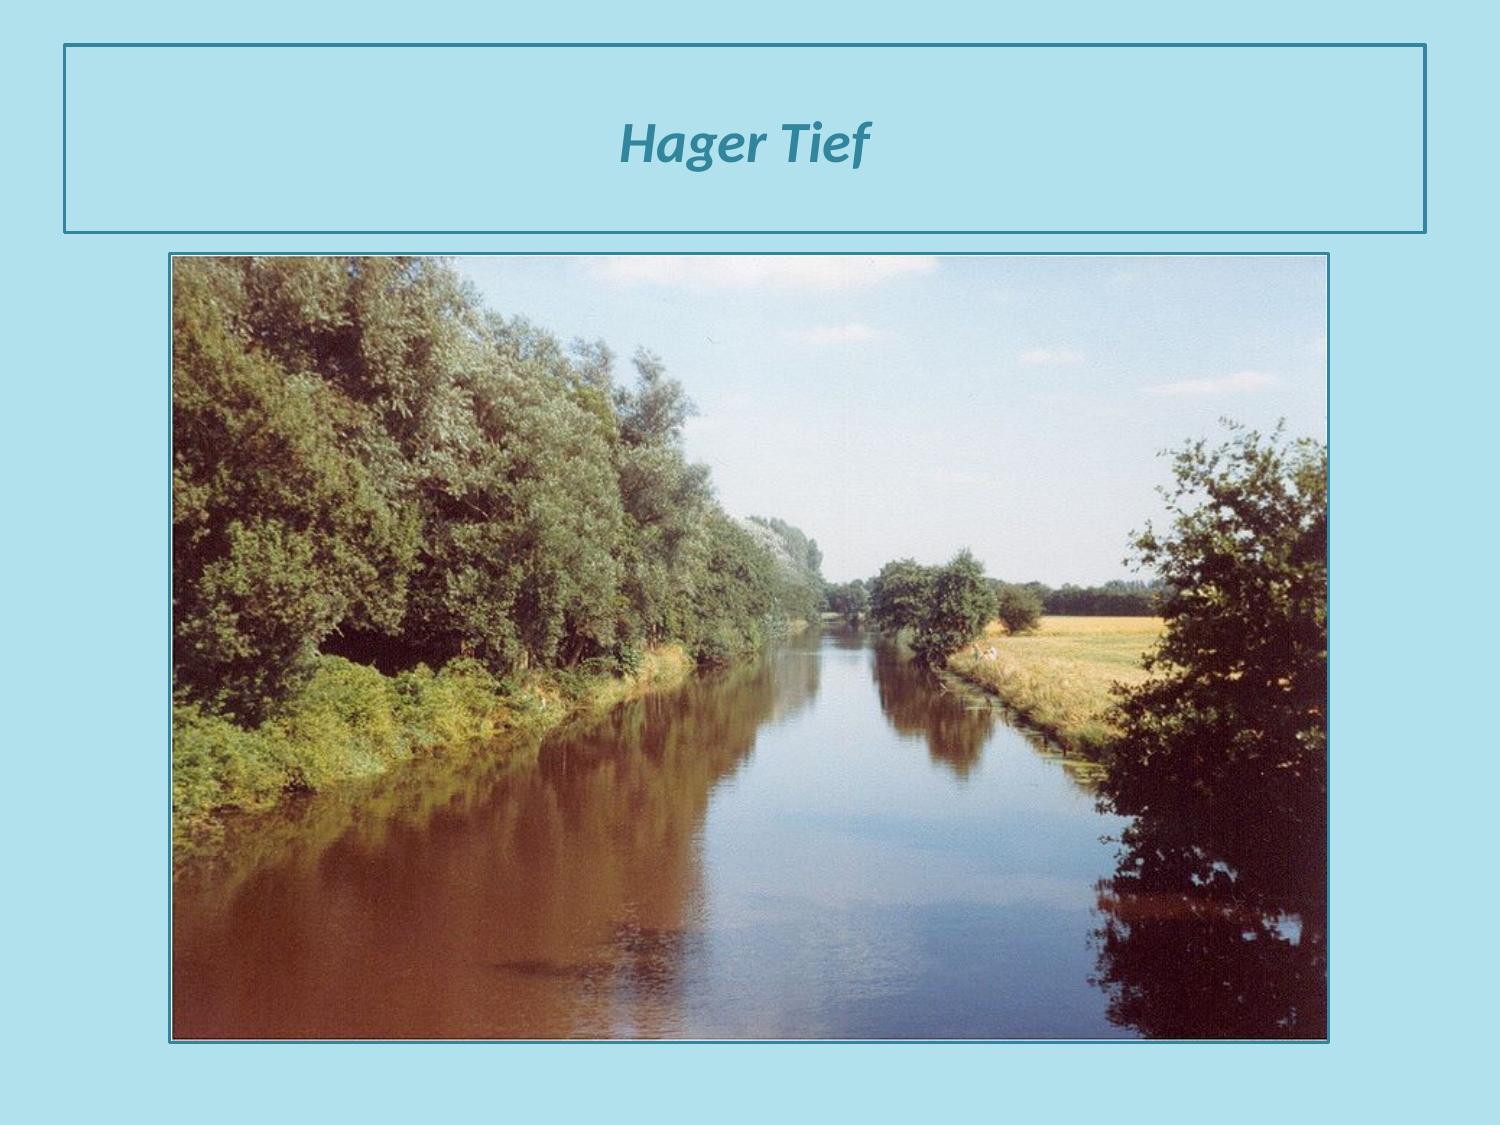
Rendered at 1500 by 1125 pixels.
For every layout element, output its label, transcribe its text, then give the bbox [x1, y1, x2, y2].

picture [170, 255, 1327, 1042]
title Hager Tief [64, 45, 1425, 233]
